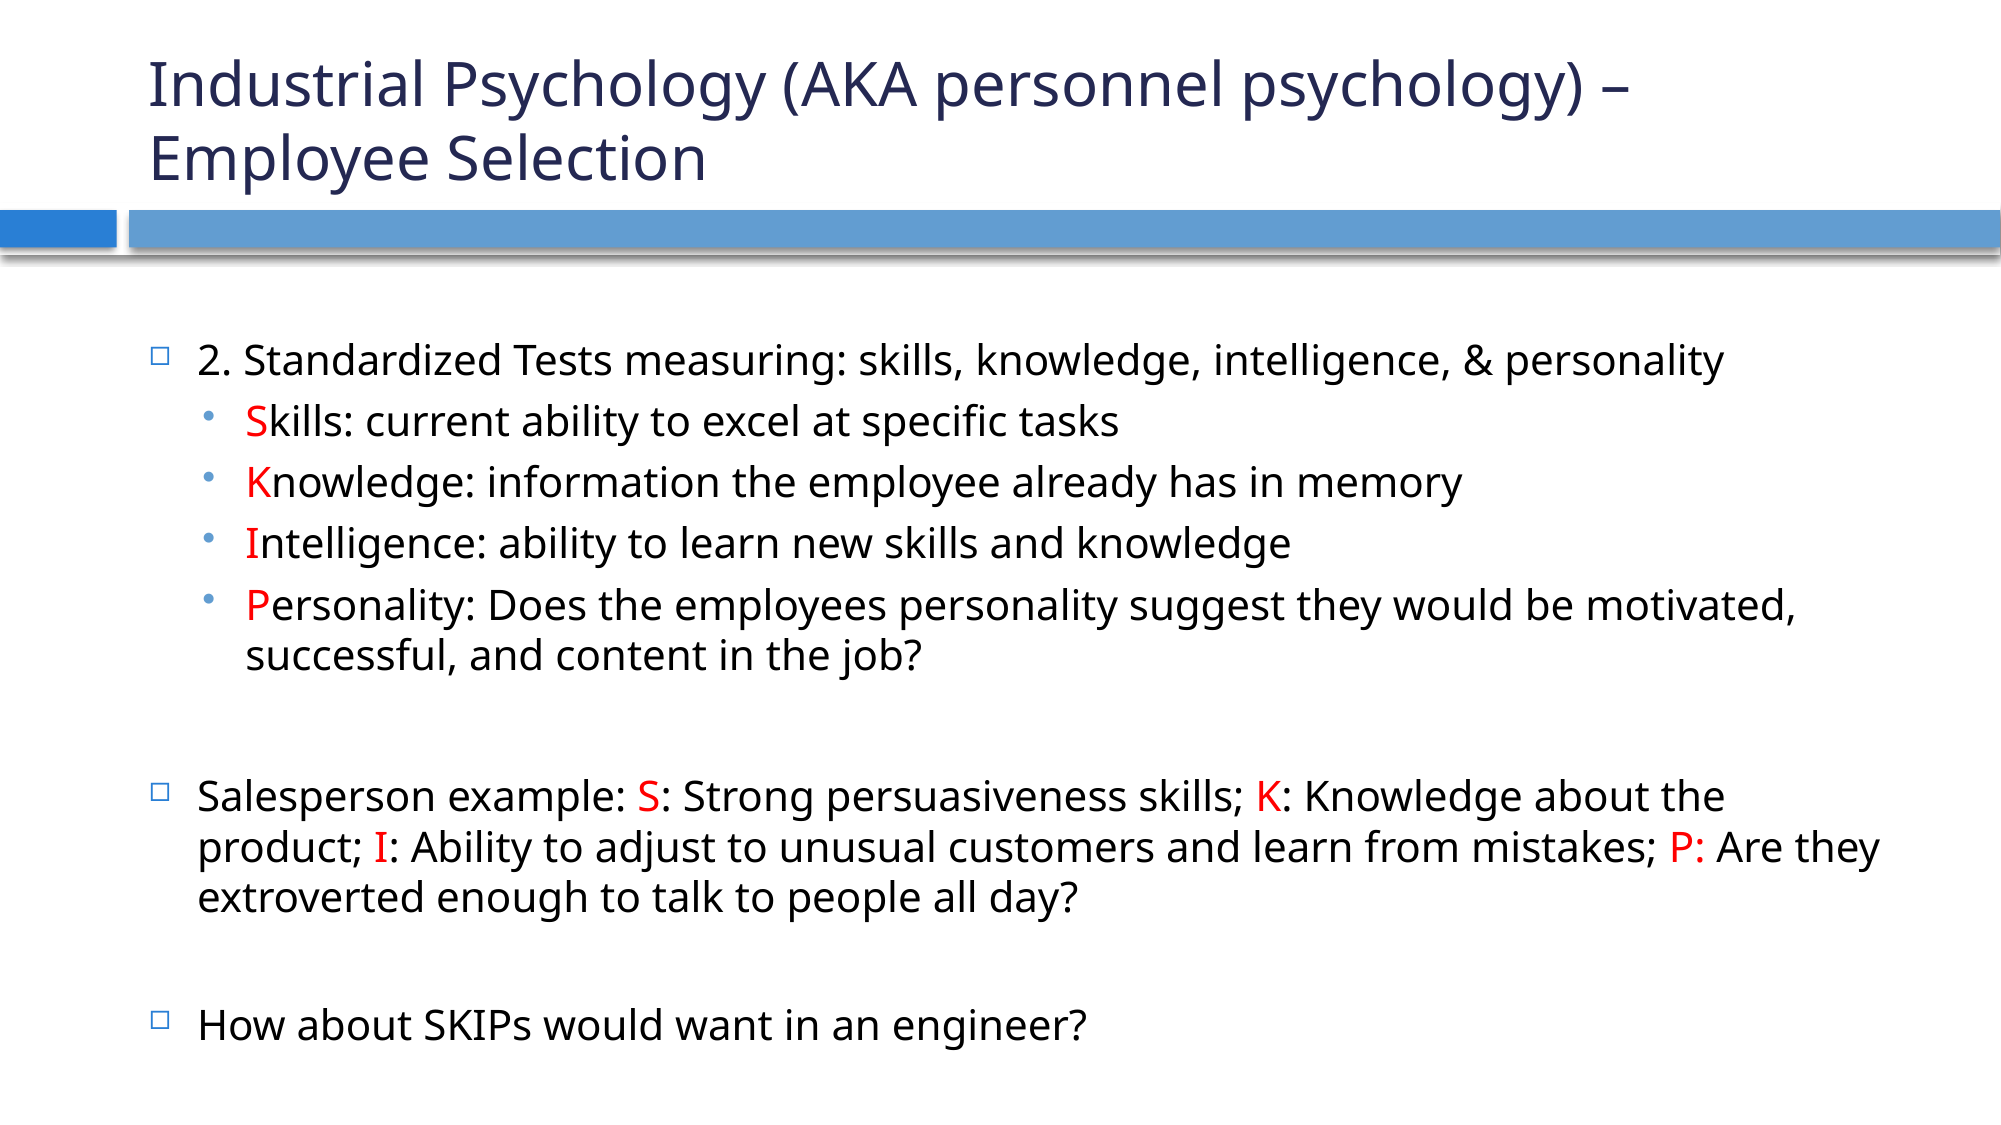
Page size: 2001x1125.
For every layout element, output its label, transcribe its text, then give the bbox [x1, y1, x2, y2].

title Industrial Psychology (AKA personnel psychology) – Employee Selection [133, 37, 1918, 200]
list 2. Standardized Tests measuring: skills, knowledge, intelligence, & personality Skills: current ability to excel at specific tasks Knowledge: information the employee already has in memory Intelligence: ability to learn new skills and knowledge Personality: Does the employees personality suggest they would be motivated, successful, and content in the job? Salesperson example: S: Strong persuasiveness skills; K: Knowledge about the product; I: Ability to adjust to unusual customers and learn from mistakes; P: Are they extroverted enough to talk to people all day? How about SKIPs would want in an engineer? [133, 262, 1918, 1058]
